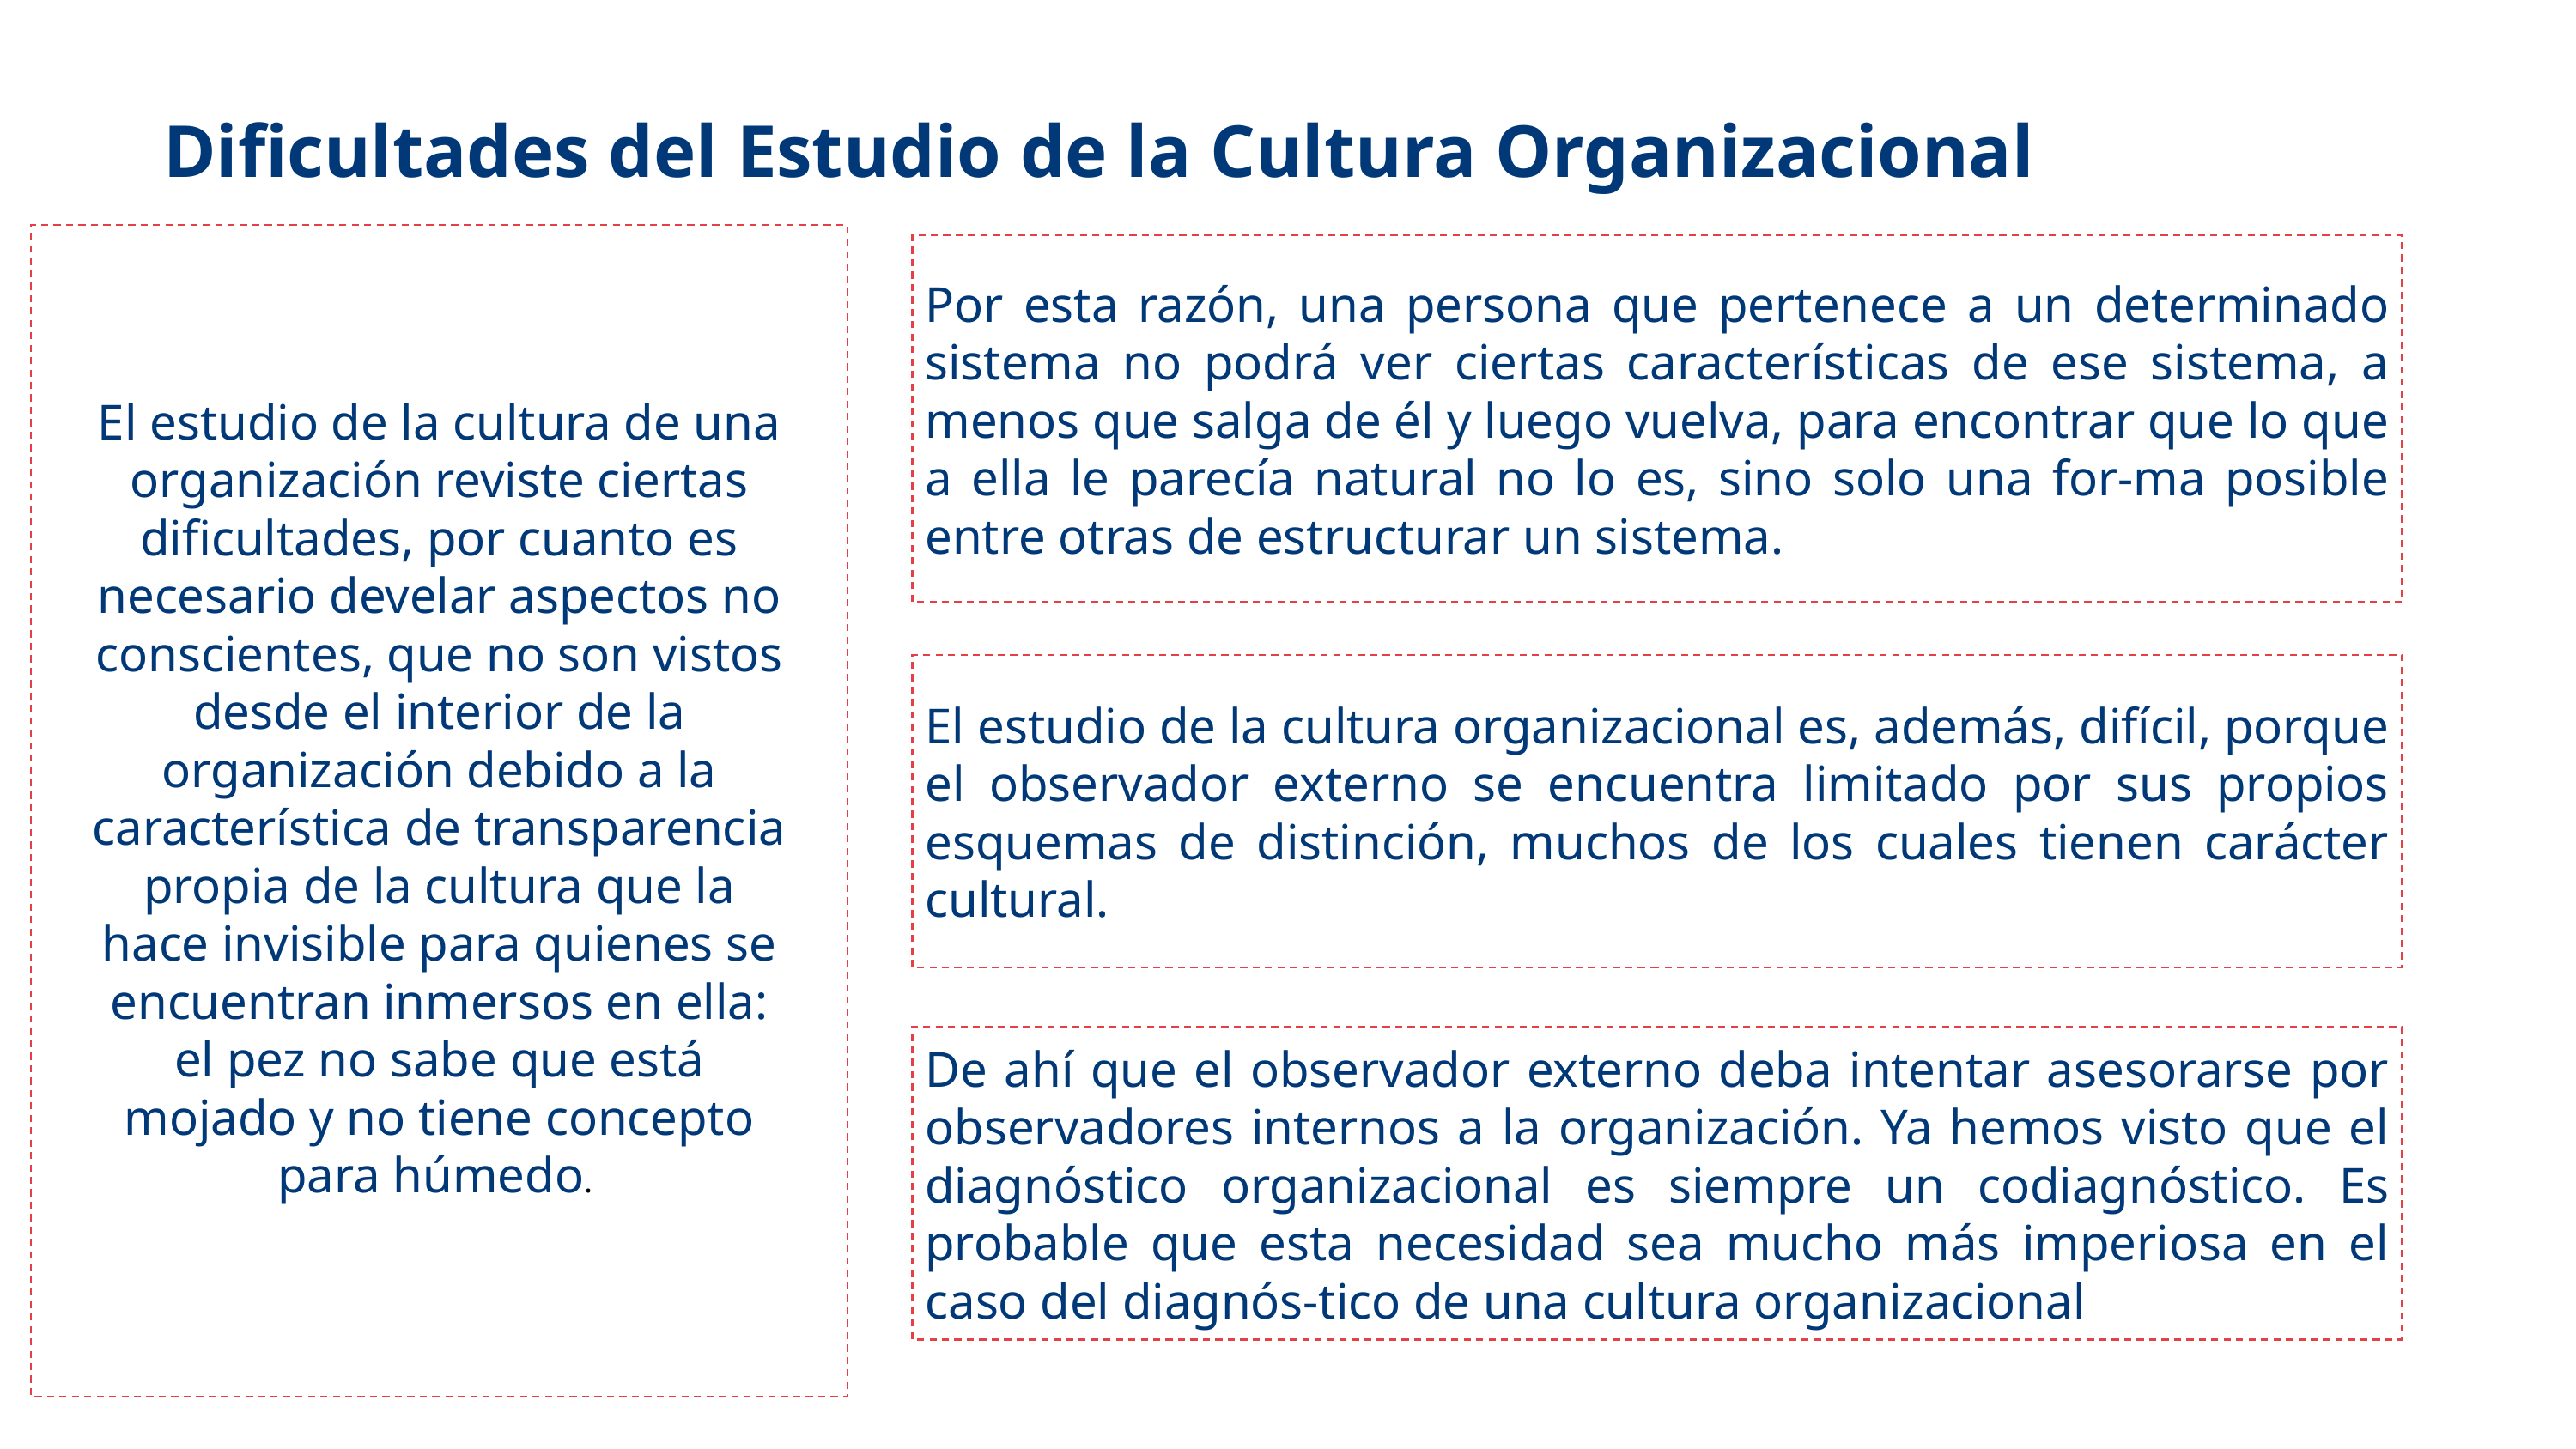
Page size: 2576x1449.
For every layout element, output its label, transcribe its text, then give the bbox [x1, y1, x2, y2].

text_box De ahí que el observador externo deba intentar asesorarse por observadores internos a la organización. Ya hemos visto que el diagnóstico organizacional es siempre un codiagnóstico. Es probable que esta necesidad sea mucho más imperiosa en el caso del diagnós-tico de una cultura organizacional [912, 1027, 2403, 1340]
text_box [31, 225, 848, 1397]
text_box Por esta razón, una persona que pertenece a un determinado sistema no podrá ver ciertas características de ese sistema, a menos que salga de él y luego vuelva, para encontrar que lo que a ella le parecía natural no lo es, sino solo una for-ma posible entre otras de estructurar un sistema. [912, 234, 2403, 603]
title Dificultades del Estudio de la Cultura Organizacional [150, 108, 2426, 200]
text_box El estudio de la cultura de una organización reviste ciertas dificultades, por cuanto es necesario develar aspectos no conscientes, que no son vistos desde el interior de la organización debido a la característica de transparencia propia de la cultura que la hace invisible para quienes se encuentran inmersos en ella: el pez no sabe que está mojado y no tiene concepto para húmedo. [77, 385, 801, 1210]
text_box El estudio de la cultura organizacional es, además, difícil, porque el observador externo se encuentra limitado por sus propios esquemas de distinción, muchos de los cuales tienen carácter cultural. [912, 654, 2403, 968]
